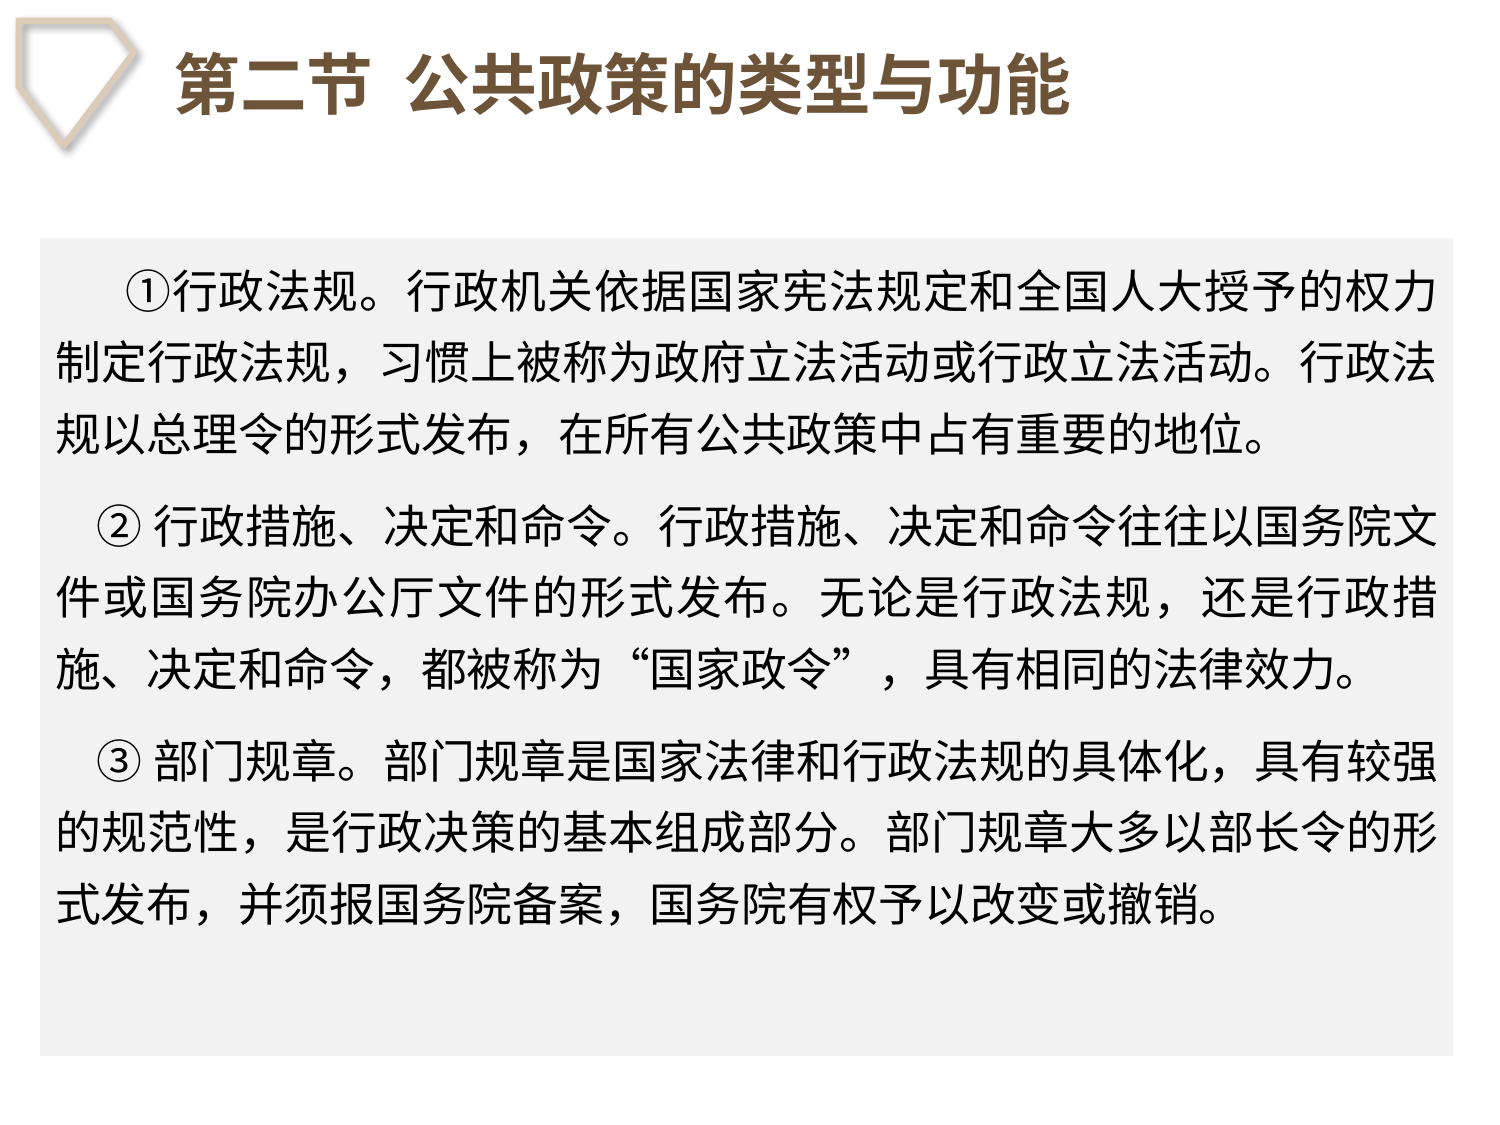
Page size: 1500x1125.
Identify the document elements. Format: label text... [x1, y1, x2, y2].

list ①行政法规。行政机关依据国家宪法规定和全国人大授予的权力制定行政法规，习惯上被称为政府立法活动或行政立法活动。行政法规以总理令的形式发布，在所有公共政策中占有重要的地位。 ②行政措施、决定和命令。行政措施、决定和命令往往以国务院文件或国务院办公厅文件的形式发布。无论是行政法规，还是行政措施、决定和命令，都被称为“国家政令”，具有相同的法律效力。 ③部门规章。部门规章是国家法律和行政法规的具体化，具有较强的规范性，是行政决策的基本组成部分。部门规章大多以部长令的形式发布，并须报国务院备案，国务院有权予以改变或撤销。 [40, 238, 1454, 1057]
title 第二节 公共政策的类型与功能 [158, 18, 1456, 159]
